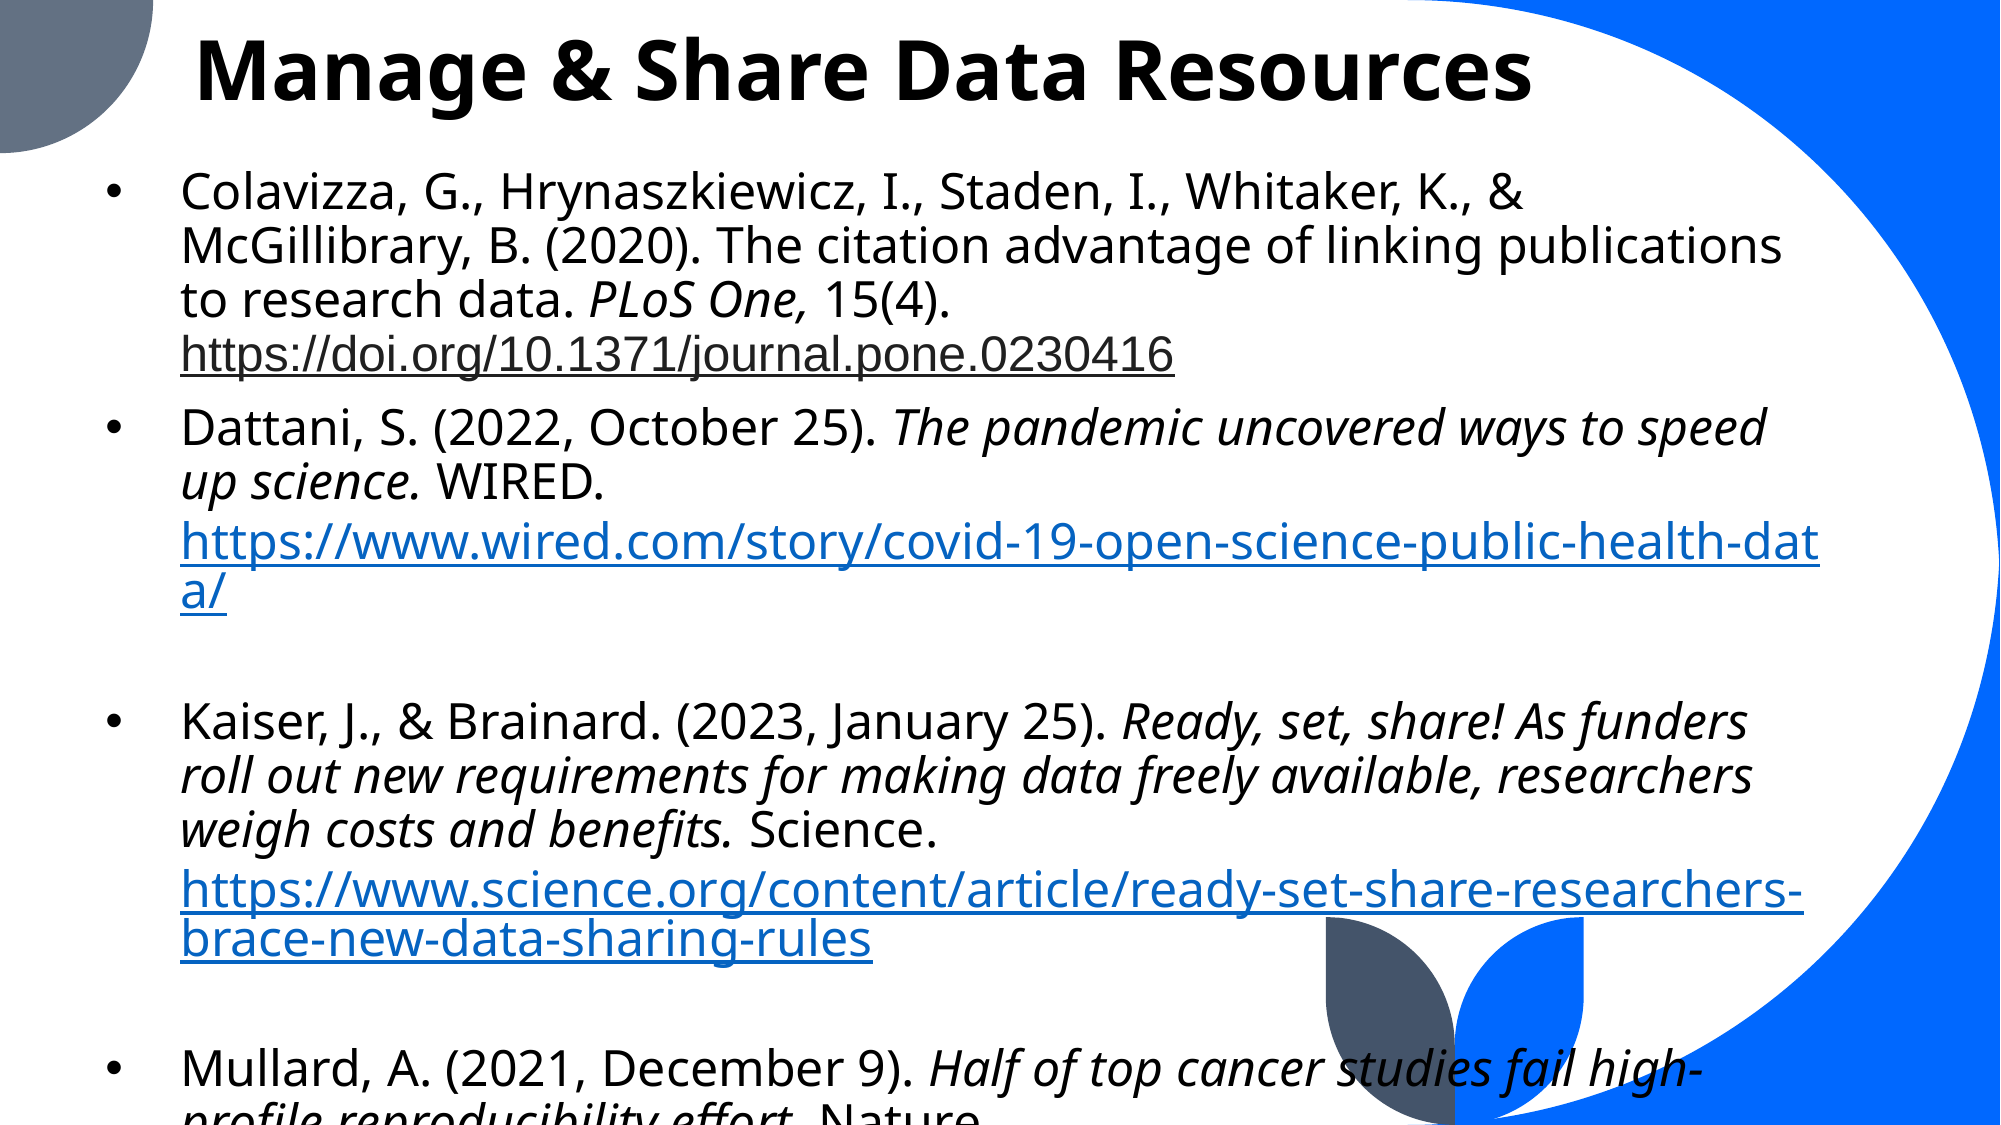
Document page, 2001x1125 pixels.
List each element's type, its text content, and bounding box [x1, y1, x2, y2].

list Colavizza, G., Hrynaszkiewicz, I., Staden, I., Whitaker, K., & McGillibrary, B. (2020). The citation advantage of linking publications to research data. PLoS One, 15(4). https://doi.org/10.1371/journal.pone.0230416 Dattani, S. (2022, October 25). The pandemic uncovered ways to speed up science. WIRED. https://www.wired.com/story/covid-19-open-science-public-health-data/ Kaiser, J., & Brainard. (2023, January 25). Ready, set, share! As funders roll out new requirements for making data freely available, researchers weigh costs and benefits. Science. https://www.science.org/content/article/ready-set-share-researchers-brace-new-data-sharing-rules Mullard, A. (2021, December 9). Half of top cancer studies fail high-profile reproducibility effort. Nature. https://www.nature.com/articles/d41586-021-03691-0 [90, 158, 1836, 865]
title Manage & Share Data Resources [178, 25, 1668, 127]
